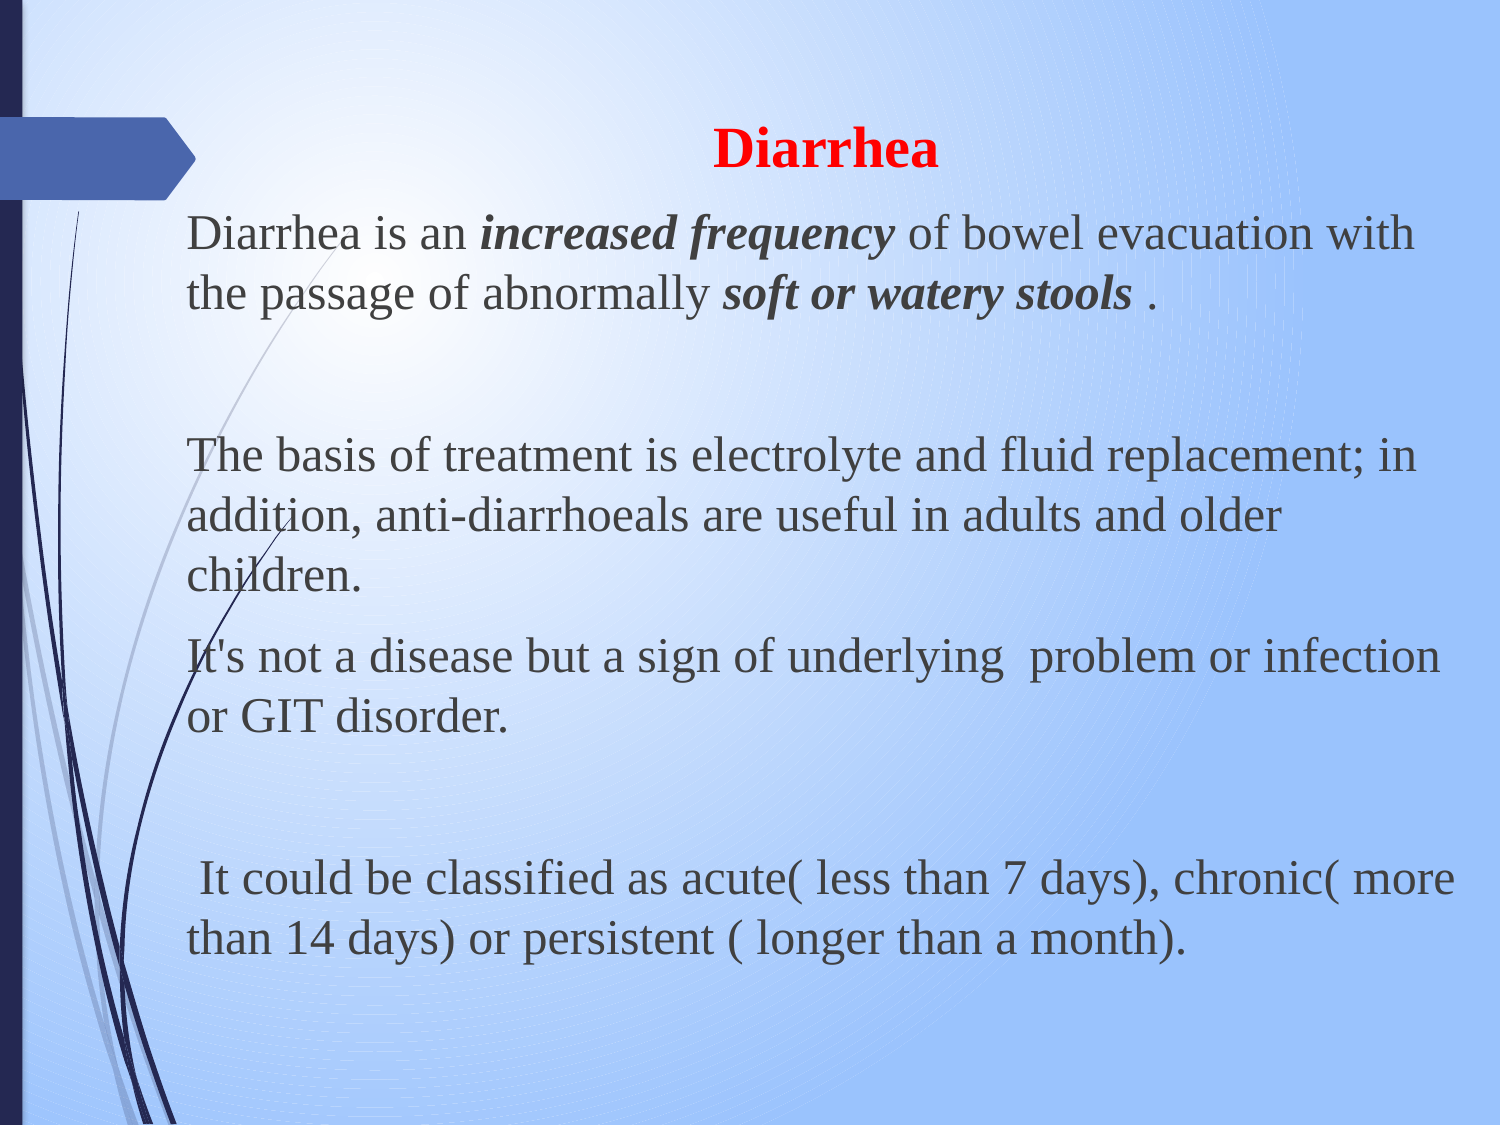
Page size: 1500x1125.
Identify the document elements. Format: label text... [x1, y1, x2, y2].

list Diarrhea Diarrhea is an increased frequency of bowel evacuation with the passage of abnormally soft or watery stools . The basis of treatment is electrolyte and fluid replacement; in addition, anti-diarrhoeals are useful in adults and older children. It's not a disease but a sign of underlying problem or infection or GIT disorder. It could be classified as acute( less than 7 days), chronic( more than 14 days) or persistent ( longer than a month). [171, 101, 1483, 1047]
